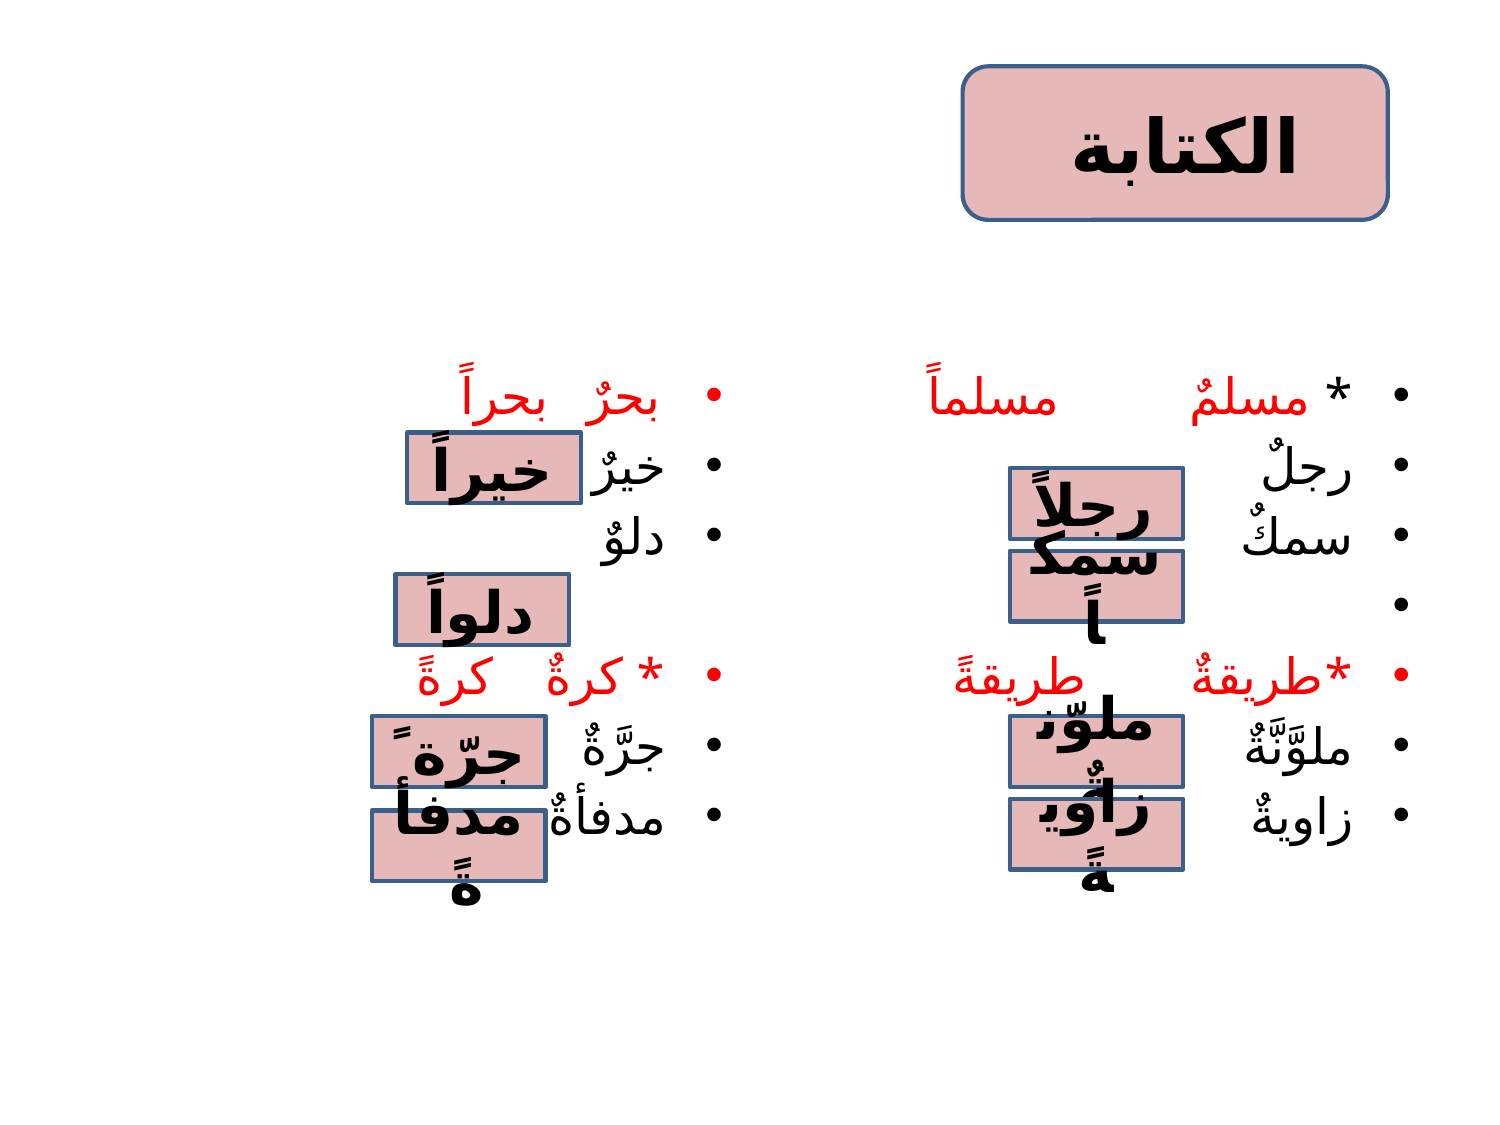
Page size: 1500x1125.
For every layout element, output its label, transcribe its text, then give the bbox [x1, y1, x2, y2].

text_box سمكاً [1008, 549, 1185, 624]
text_box خيراً [405, 430, 583, 505]
text_box ملوّنةٌ [1008, 714, 1185, 789]
text_box مدفأةً [370, 808, 548, 883]
text_box دلواً [393, 572, 571, 647]
text_box رجلاً [1008, 466, 1185, 541]
text_box زاويةً [1008, 797, 1185, 872]
list * مسلمٌ مسلماً رجلٌ سمكٌ *طريقةٌ طريقةً ملوَّنَّةٌ زاويةٌ [761, 356, 1425, 1005]
text_box الكتابة [960, 64, 1390, 222]
text_box جرّة ً [370, 714, 548, 789]
list بحرٌ بحراً خيرٌ دلوٌ * كرةٌ كرةً جرَّةٌ مدفأةٌ [75, 356, 738, 1005]
